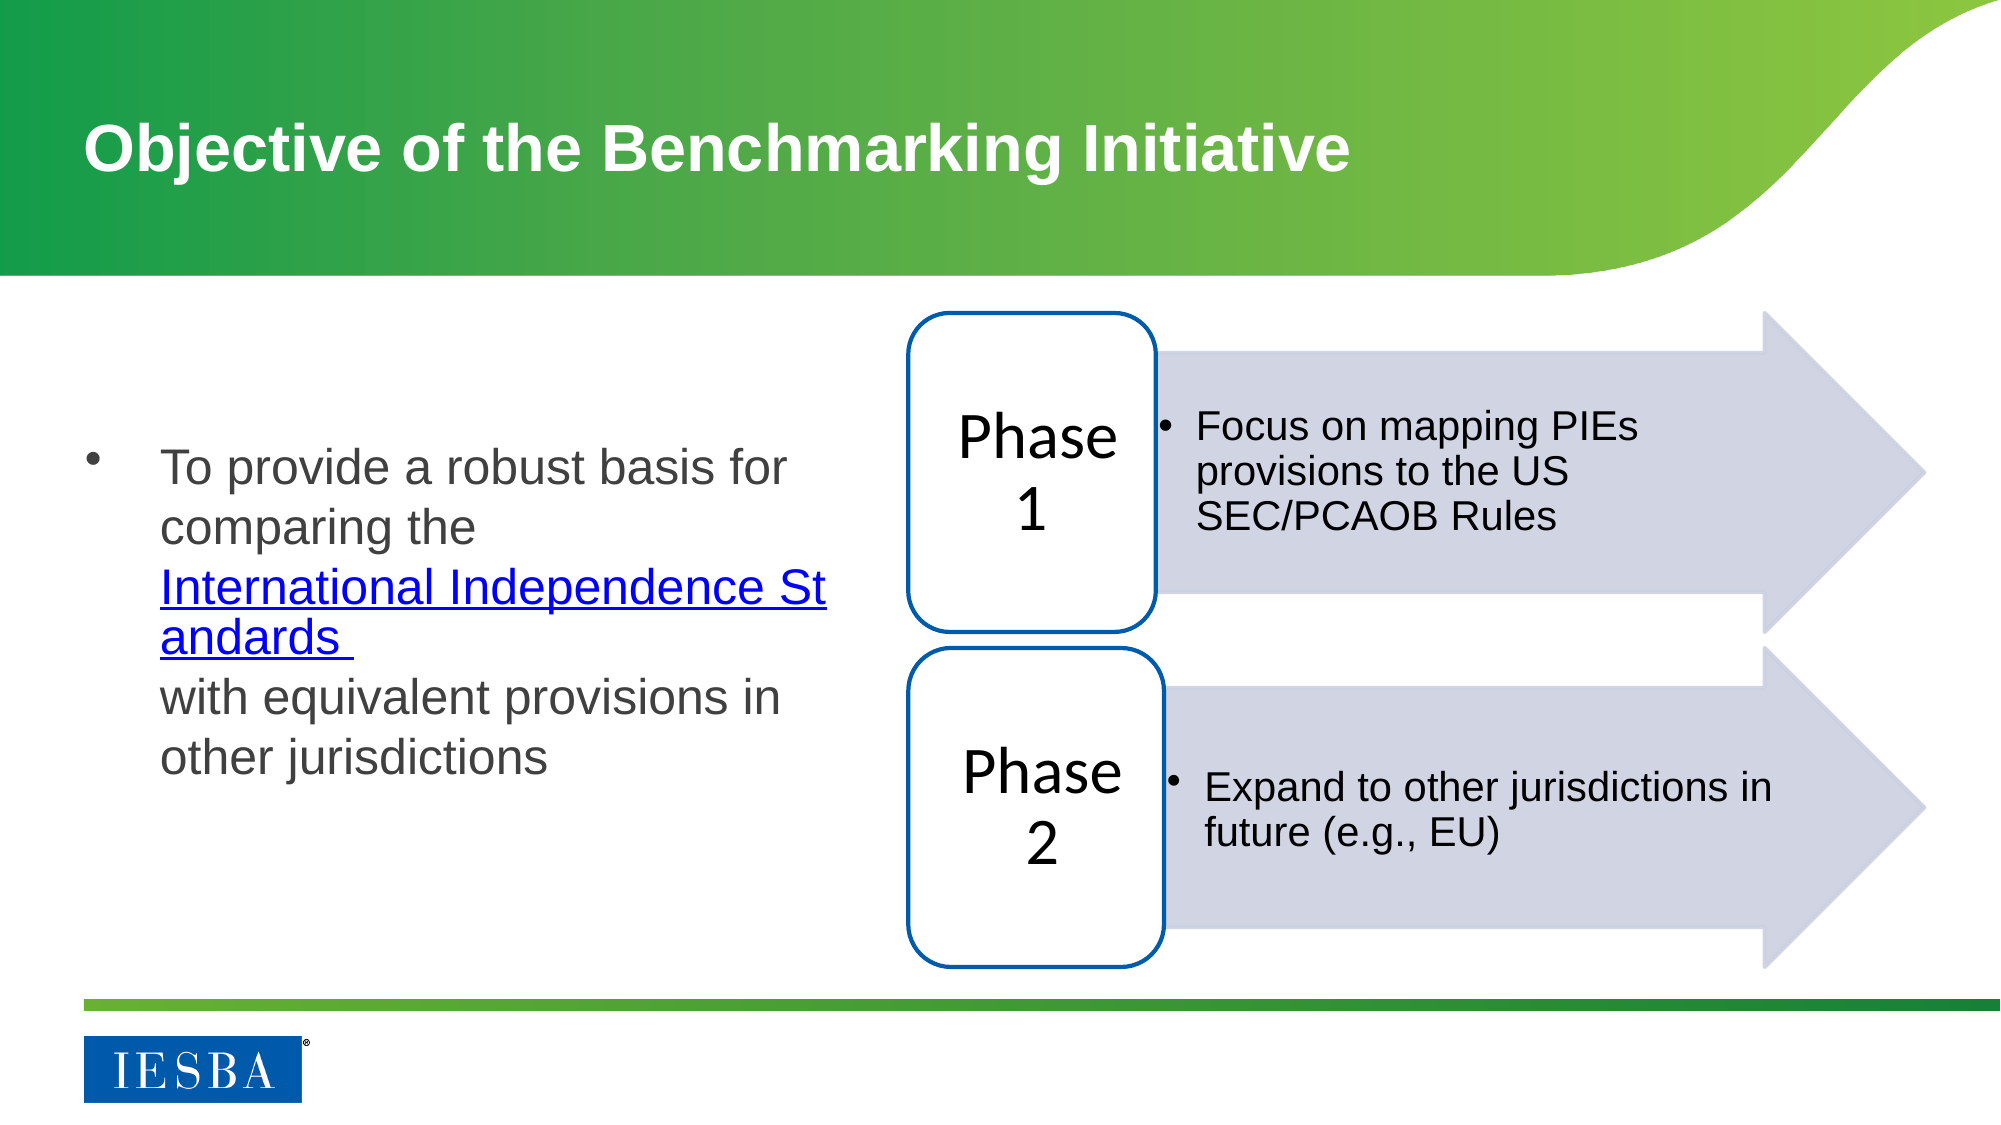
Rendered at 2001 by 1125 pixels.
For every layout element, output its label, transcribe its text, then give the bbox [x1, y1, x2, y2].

picture [0, 0, 2000, 276]
picture [84, 1036, 310, 1103]
title Objective of the Benchmarking Initiative [82, 100, 1734, 190]
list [908, 312, 1925, 983]
text_box To provide a robust basis for comparing the International Independence Standards with equivalent provisions in other jurisdictions [77, 307, 857, 948]
